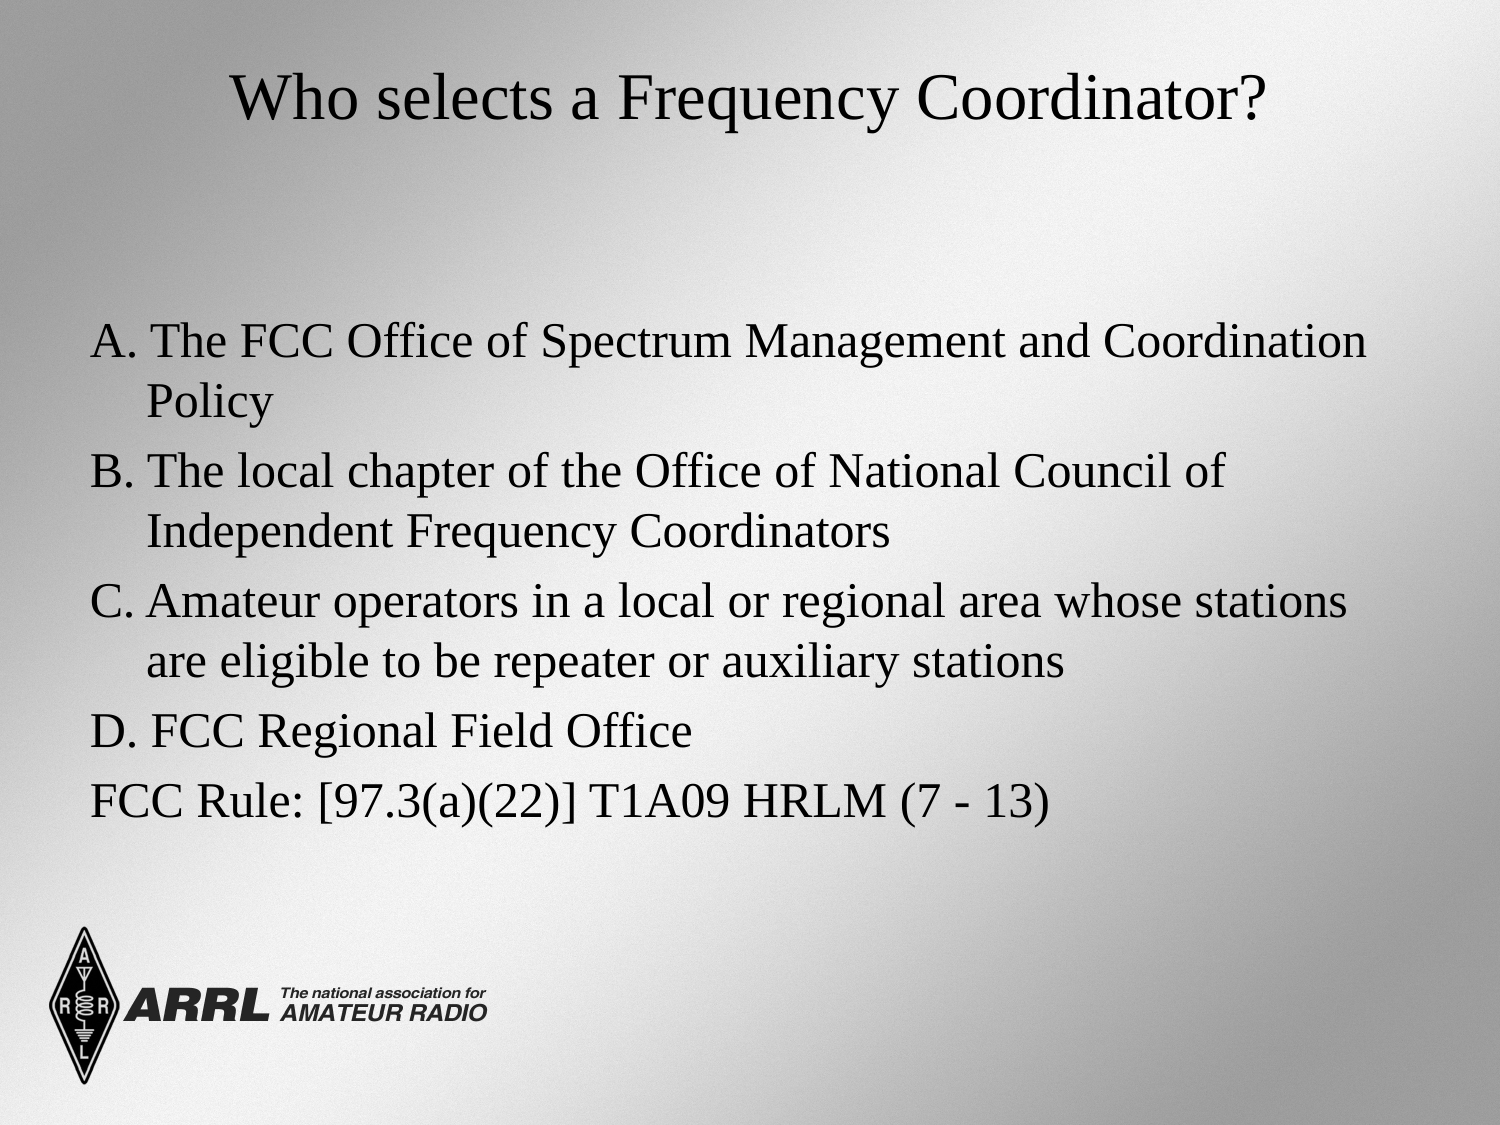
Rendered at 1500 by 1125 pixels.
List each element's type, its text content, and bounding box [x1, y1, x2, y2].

picture [0, 0, 1500, 1125]
title Who selects a Frequency Coordinator? [75, 45, 1425, 233]
list A. The FCC Office of Spectrum Management and Coordination Policy B. The local chapter of the Office of National Council of Independent Frequency Coordinators C. Amateur operators in a local or regional area whose stations are eligible to be repeater or auxiliary stations D. FCC Regional Field Office FCC Rule: [97.3(a)(22)] T1A09 HRLM (7 - 13) [75, 299, 1425, 1005]
